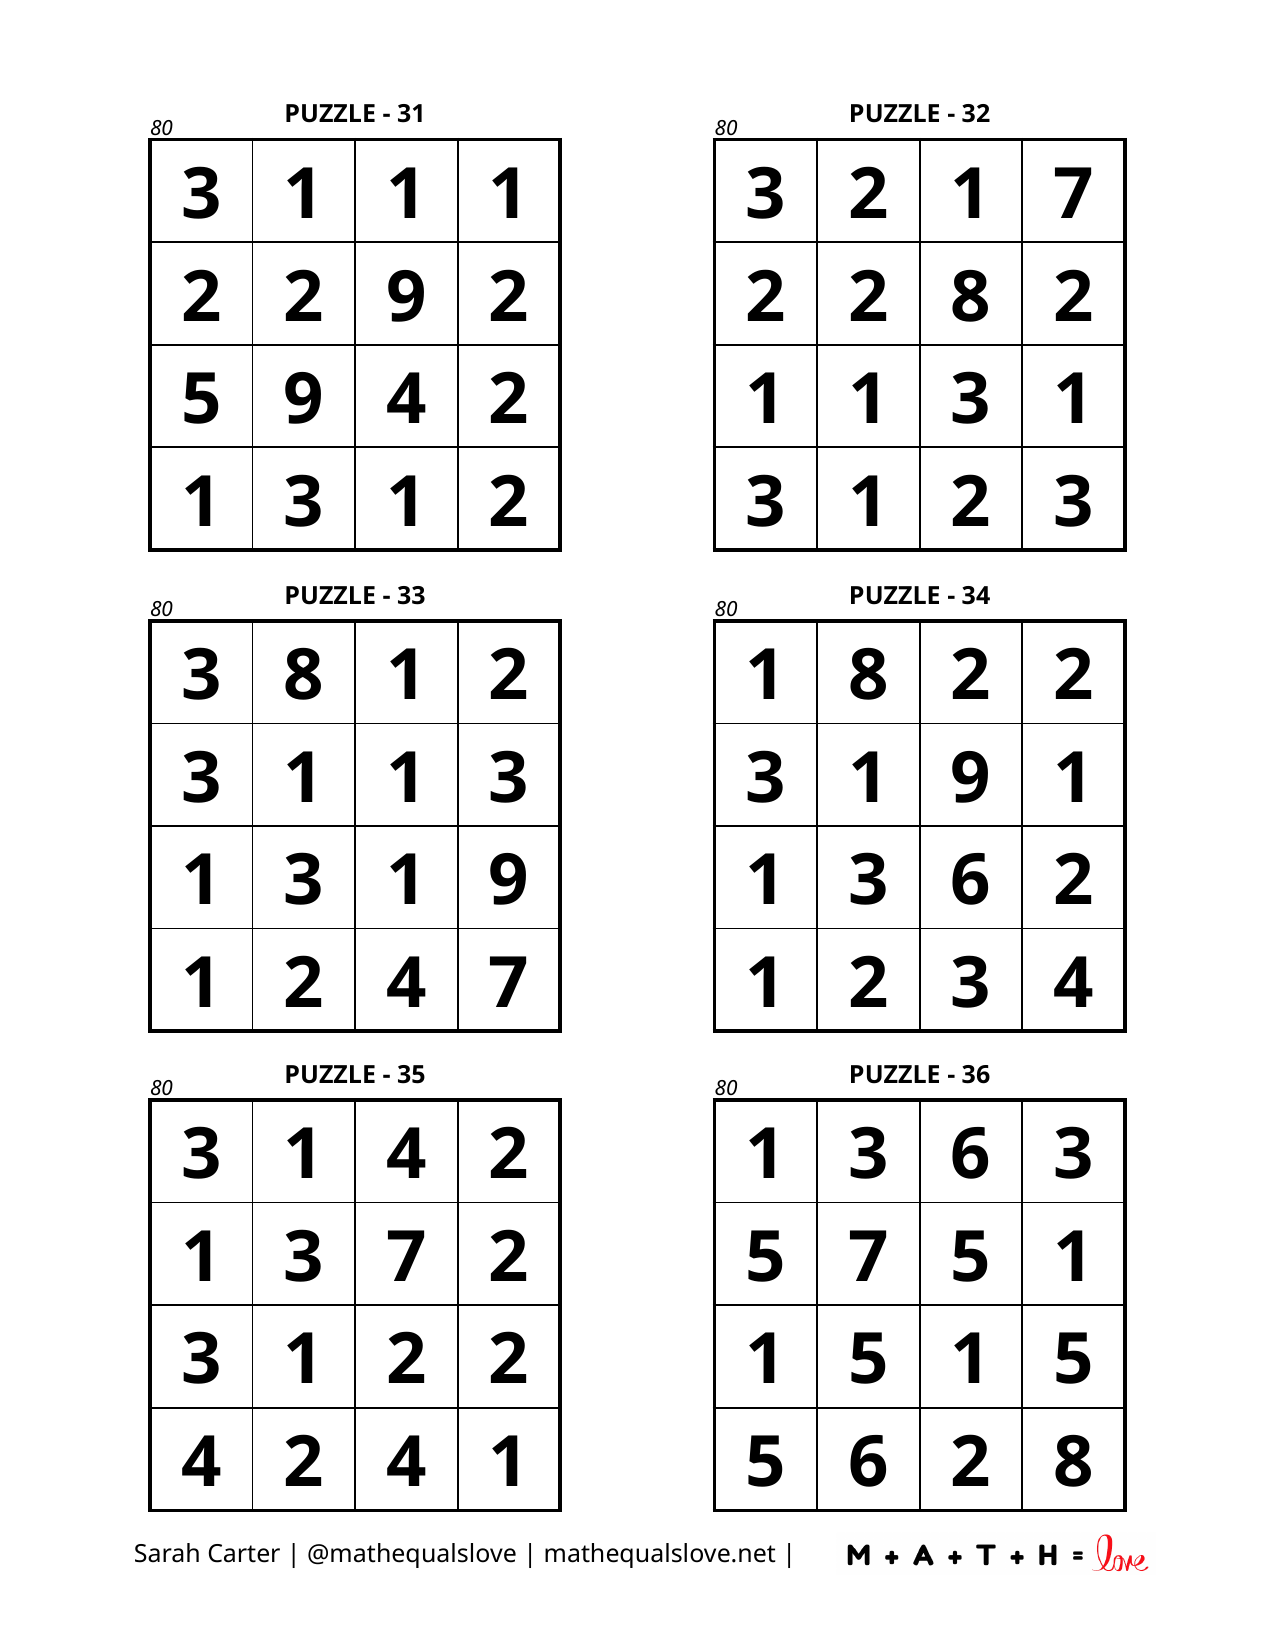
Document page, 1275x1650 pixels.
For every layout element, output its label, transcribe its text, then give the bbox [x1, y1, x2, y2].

table_cell 3 [921, 929, 1021, 1029]
table_cell 5 [152, 346, 252, 446]
table_cell 4 [356, 929, 457, 1029]
table_cell 8 [1023, 1409, 1123, 1509]
text_box PUZZLE - 33 [149, 579, 561, 610]
table_header 8 [818, 623, 919, 723]
table_cell 4 [356, 1409, 457, 1509]
table_cell 1 [356, 724, 457, 825]
table_cell 2 [356, 1306, 457, 1407]
table_cell 1 [356, 827, 457, 928]
text_box 80 [149, 1074, 359, 1100]
table_cell 3 [253, 448, 354, 548]
table_header 1 [356, 141, 457, 241]
table_header 3 [152, 1102, 252, 1202]
table_cell 9 [459, 827, 558, 928]
table_cell 2 [921, 1409, 1021, 1509]
table_header 3 [152, 141, 252, 241]
table_header 2 [818, 141, 919, 241]
table_cell 2 [921, 448, 1021, 548]
table_cell 1 [818, 346, 919, 446]
table_cell 7 [459, 929, 558, 1029]
table_header 1 [921, 141, 1021, 241]
table_cell 5 [818, 1306, 919, 1407]
table_cell 3 [716, 448, 816, 548]
table_header 1 [253, 141, 354, 241]
table_header 2 [921, 623, 1021, 723]
table_header 1 [716, 623, 816, 723]
table_cell 1 [152, 929, 252, 1029]
table_cell 9 [921, 724, 1021, 825]
table_cell 1 [152, 1203, 252, 1304]
table_header 2 [1023, 623, 1123, 723]
table_cell 1 [716, 929, 816, 1029]
table_cell 3 [253, 827, 354, 928]
table_cell 2 [459, 243, 558, 344]
table_cell 3 [716, 724, 816, 825]
table_cell 7 [818, 1203, 919, 1304]
table_cell 3 [152, 1306, 252, 1407]
table_cell 2 [152, 243, 252, 344]
table_header 1 [253, 1102, 354, 1202]
table_header 2 [459, 1102, 558, 1202]
table_cell 1 [1023, 346, 1123, 446]
table_header 7 [1023, 141, 1123, 241]
table_header 6 [921, 1102, 1021, 1202]
table_cell 2 [459, 448, 558, 548]
table_cell 5 [921, 1203, 1021, 1304]
table_cell 2 [1023, 243, 1123, 344]
table_cell 1 [716, 346, 816, 446]
table_header 1 [716, 1102, 816, 1202]
table_cell 1 [716, 827, 816, 928]
table_cell 1 [152, 448, 252, 548]
table_cell 2 [716, 243, 816, 344]
table_cell 6 [818, 1409, 919, 1509]
text_box PUZZLE - 32 [714, 97, 1125, 128]
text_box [118, 1529, 1199, 1576]
table_cell 2 [253, 1409, 354, 1509]
table_cell 3 [459, 724, 558, 825]
table_cell 2 [818, 243, 919, 344]
text_box 80 [714, 595, 923, 621]
table_header 3 [818, 1102, 919, 1202]
table_cell 2 [253, 929, 354, 1029]
table_cell 3 [921, 346, 1021, 446]
table_header 8 [253, 623, 354, 723]
table_cell 1 [1023, 1203, 1123, 1304]
table_cell 5 [716, 1409, 816, 1509]
text_box PUZZLE - 36 [714, 1058, 1125, 1089]
text_box PUZZLE - 35 [149, 1058, 561, 1089]
table_cell 8 [921, 243, 1021, 344]
table_header 3 [152, 623, 252, 723]
table_cell 1 [356, 448, 457, 548]
table_cell 3 [152, 724, 252, 825]
table_cell 6 [921, 827, 1021, 928]
table_cell 3 [818, 827, 919, 928]
table_header 2 [459, 623, 558, 723]
table_cell 9 [253, 346, 354, 446]
table_cell 2 [1023, 827, 1123, 928]
table_cell 2 [459, 1203, 558, 1304]
table_cell 1 [1023, 724, 1123, 825]
table_cell 9 [356, 243, 457, 344]
text_box 80 [714, 114, 923, 140]
table_cell 1 [152, 827, 252, 928]
table_cell 3 [253, 1203, 354, 1304]
table_cell 1 [818, 724, 919, 825]
table_cell 1 [921, 1306, 1021, 1407]
table_header 3 [1023, 1102, 1123, 1202]
table_cell 2 [459, 1306, 558, 1407]
text_box 80 [149, 114, 359, 140]
table_cell 4 [152, 1409, 252, 1509]
table_cell 2 [818, 929, 919, 1029]
table_header 1 [356, 623, 457, 723]
table_header 1 [459, 141, 558, 241]
table_cell 1 [716, 1306, 816, 1407]
table_cell 2 [253, 243, 354, 344]
text_box PUZZLE - 34 [714, 579, 1125, 610]
text_box PUZZLE - 31 [149, 97, 561, 128]
table_cell 3 [1023, 448, 1123, 548]
text_box 80 [149, 595, 359, 621]
table_cell 1 [253, 1306, 354, 1407]
table_header 4 [356, 1102, 457, 1202]
table_cell 4 [1023, 929, 1123, 1029]
text_box 80 [714, 1074, 923, 1100]
table_cell 2 [459, 346, 558, 446]
table_cell 1 [459, 1409, 558, 1509]
table_cell 7 [356, 1203, 457, 1304]
table_cell 5 [1023, 1306, 1123, 1407]
table_cell 4 [356, 346, 457, 446]
table_header 3 [716, 141, 816, 241]
table_cell 1 [818, 448, 919, 548]
table_cell 1 [253, 724, 354, 825]
table_cell 5 [716, 1203, 816, 1304]
